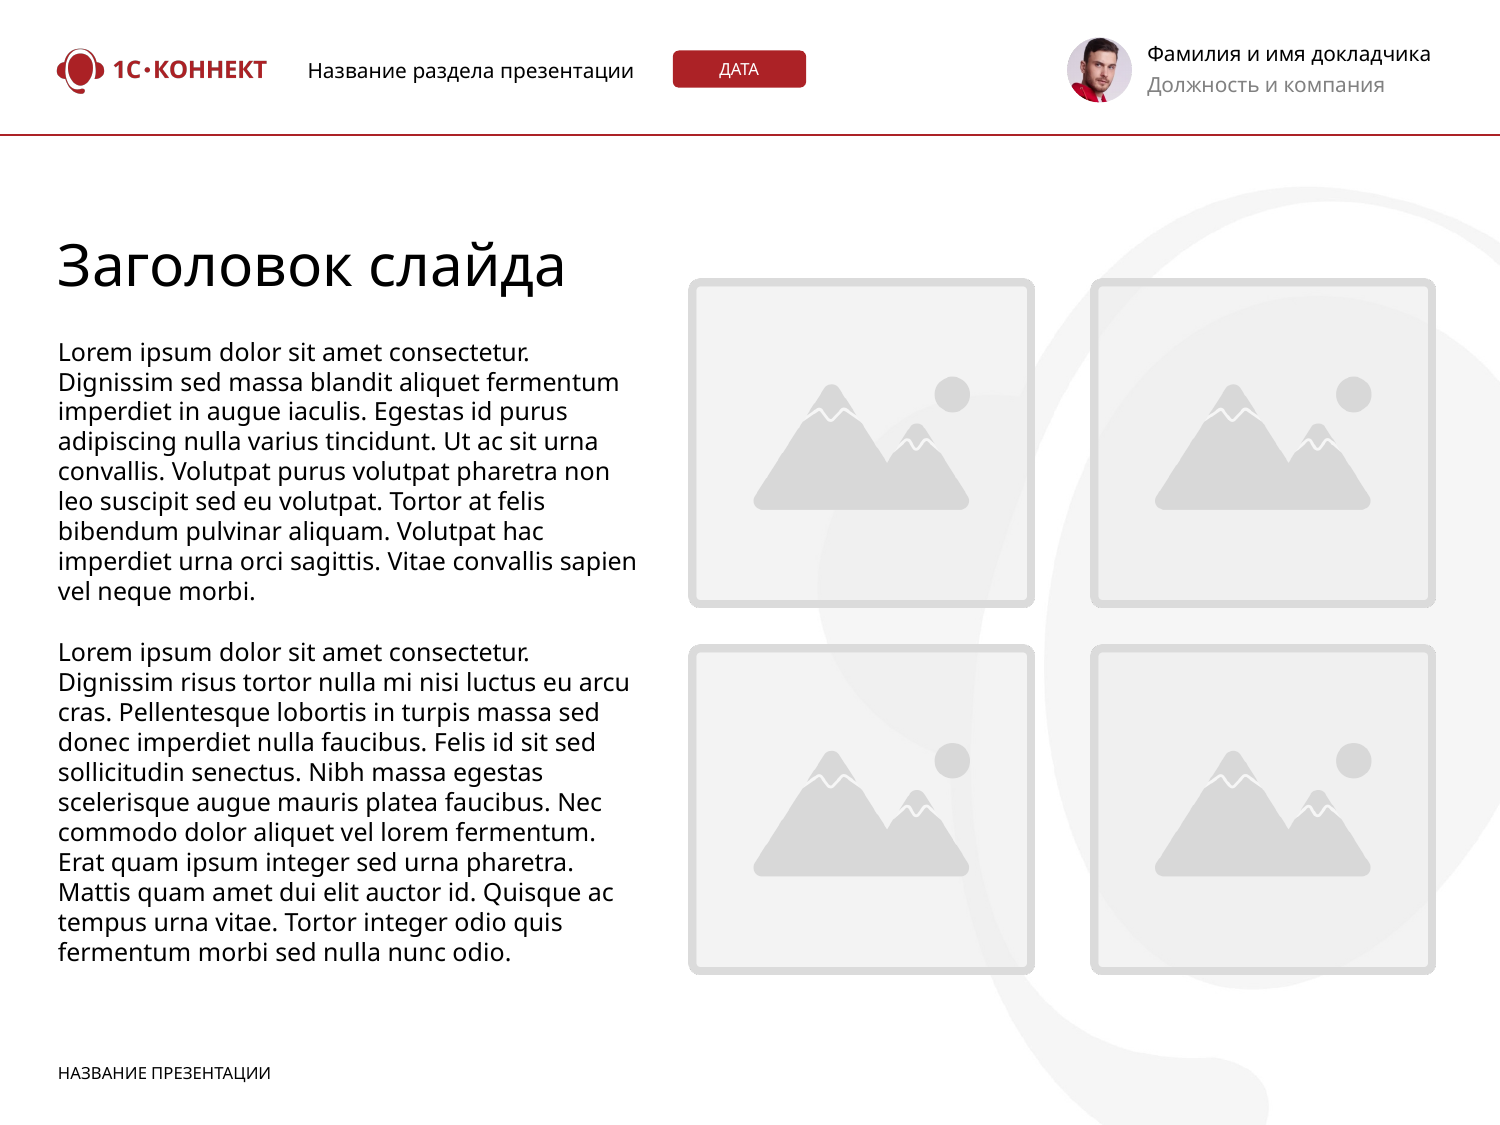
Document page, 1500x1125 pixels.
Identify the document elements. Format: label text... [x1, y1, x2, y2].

footer НАЗВАНИЕ ПРЕЗЕНТАЦИИ [57, 1042, 733, 1103]
picture [0, 0, 1500, 134]
text_box Lorem ipsum dolor sit amet consectetur. Dignissim sed massa blandit aliquet fermentum imperdiet in augue iaculis. Egestas id purus adipiscing nulla varius tincidunt. Ut ac sit urna convallis. Volutpat purus volutpat pharetra non leo suscipit sed eu volutpat. Tortor at felis bibendum pulvinar aliquam. Volutpat hac imperdiet urna orci sagittis. Vitae convallis sapien vel neque morbi. [57, 336, 643, 623]
picture [0, 136, 1500, 1125]
text_box Название раздела презентации [307, 57, 642, 83]
text_box ДАТА [672, 50, 807, 88]
text_box Заголовок слайда [57, 227, 589, 298]
text_box Lorem ipsum dolor sit amet consectetur. Dignissim risus tortor nulla mi nisi luctus eu arcu cras. Pellentesque lobortis in turpis massa sed donec imperdiet nulla faucibus. Felis id sit sed sollicitudin senectus. Nibh massa egestas scelerisque augue mauris platea faucibus. Nec commodo dolor aliquet vel lorem fermentum. Erat quam ipsum integer sed urna pharetra. Mattis quam amet dui elit auctor id. Quisque ac tempus urna vitae. Tortor integer odio quis fermentum morbi sed nulla nunc odio. [57, 636, 643, 979]
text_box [1066, 37, 1437, 103]
